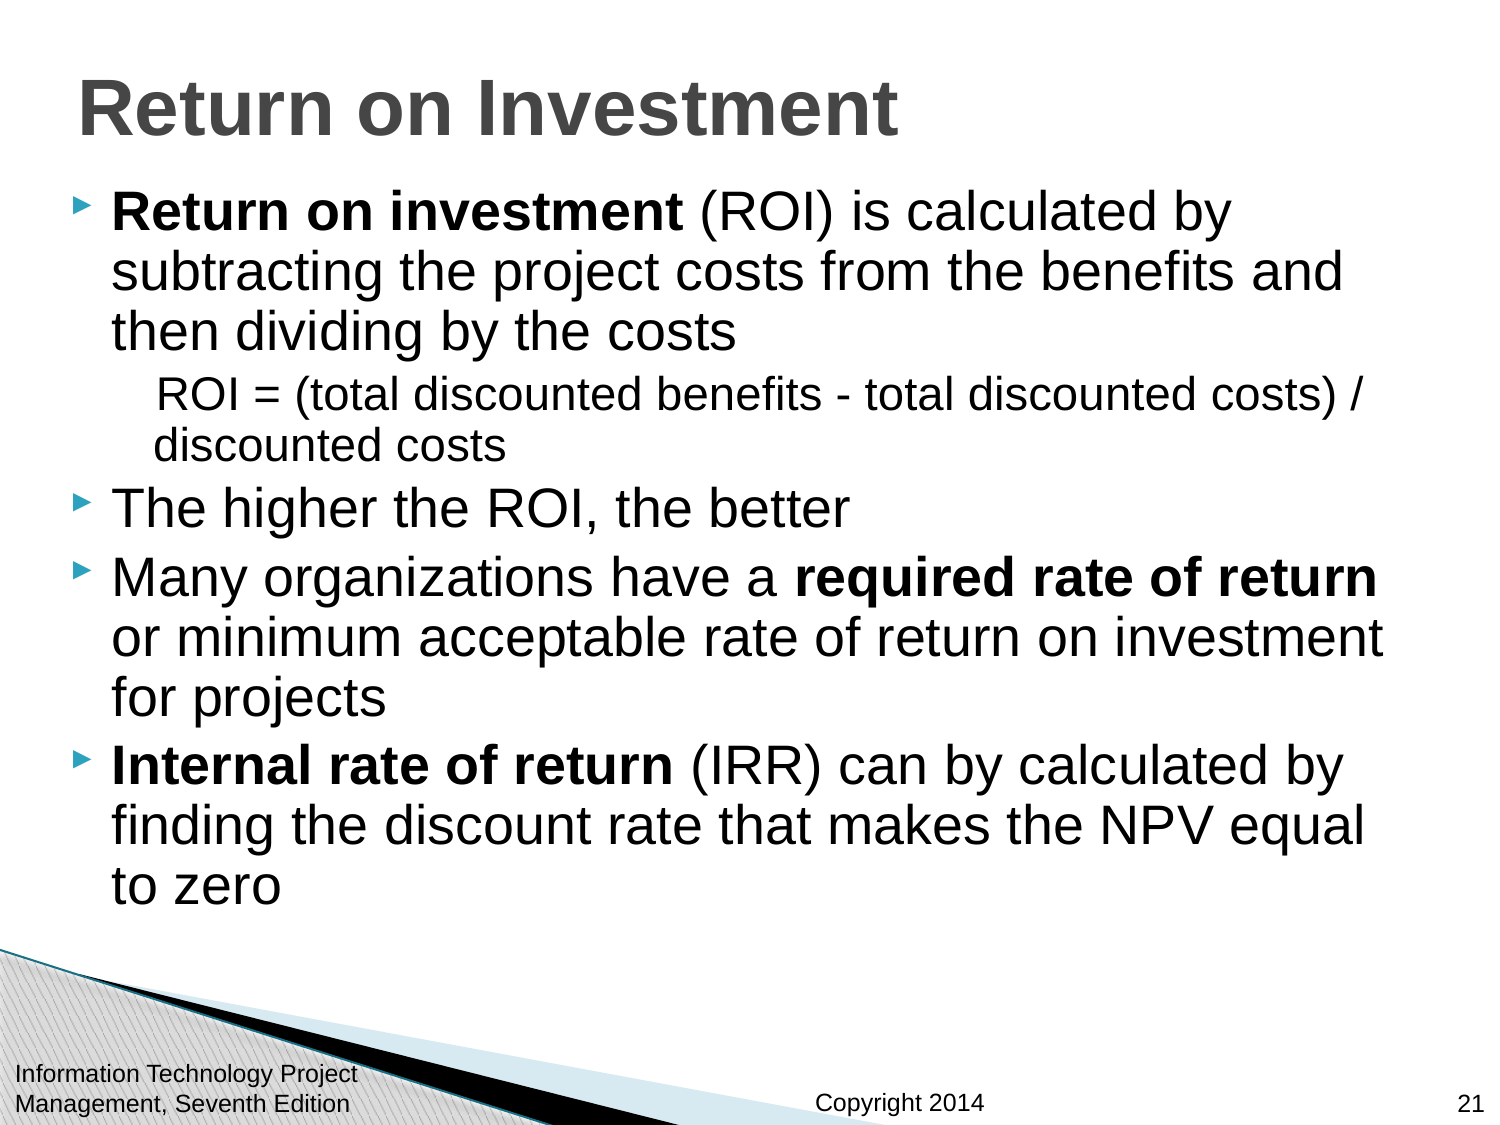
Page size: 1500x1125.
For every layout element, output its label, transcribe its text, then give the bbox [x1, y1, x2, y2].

list Return on investment (ROI) is calculated by subtracting the project costs from the benefits and then dividing by the costs ROI = (total discounted benefits - total discounted costs) / discounted costs The higher the ROI, the better Many organizations have a required rate of return or minimum acceptable rate of return on investment for projects Internal rate of return (IRR) can by calculated by finding the discount rate that makes the NPV equal to zero [37, 174, 1425, 925]
footer Information Technology Project Management, Seventh Edition [0, 1065, 386, 1125]
slide_number 21 [1412, 1065, 1500, 1125]
title Return on Investment [62, 47, 1500, 159]
